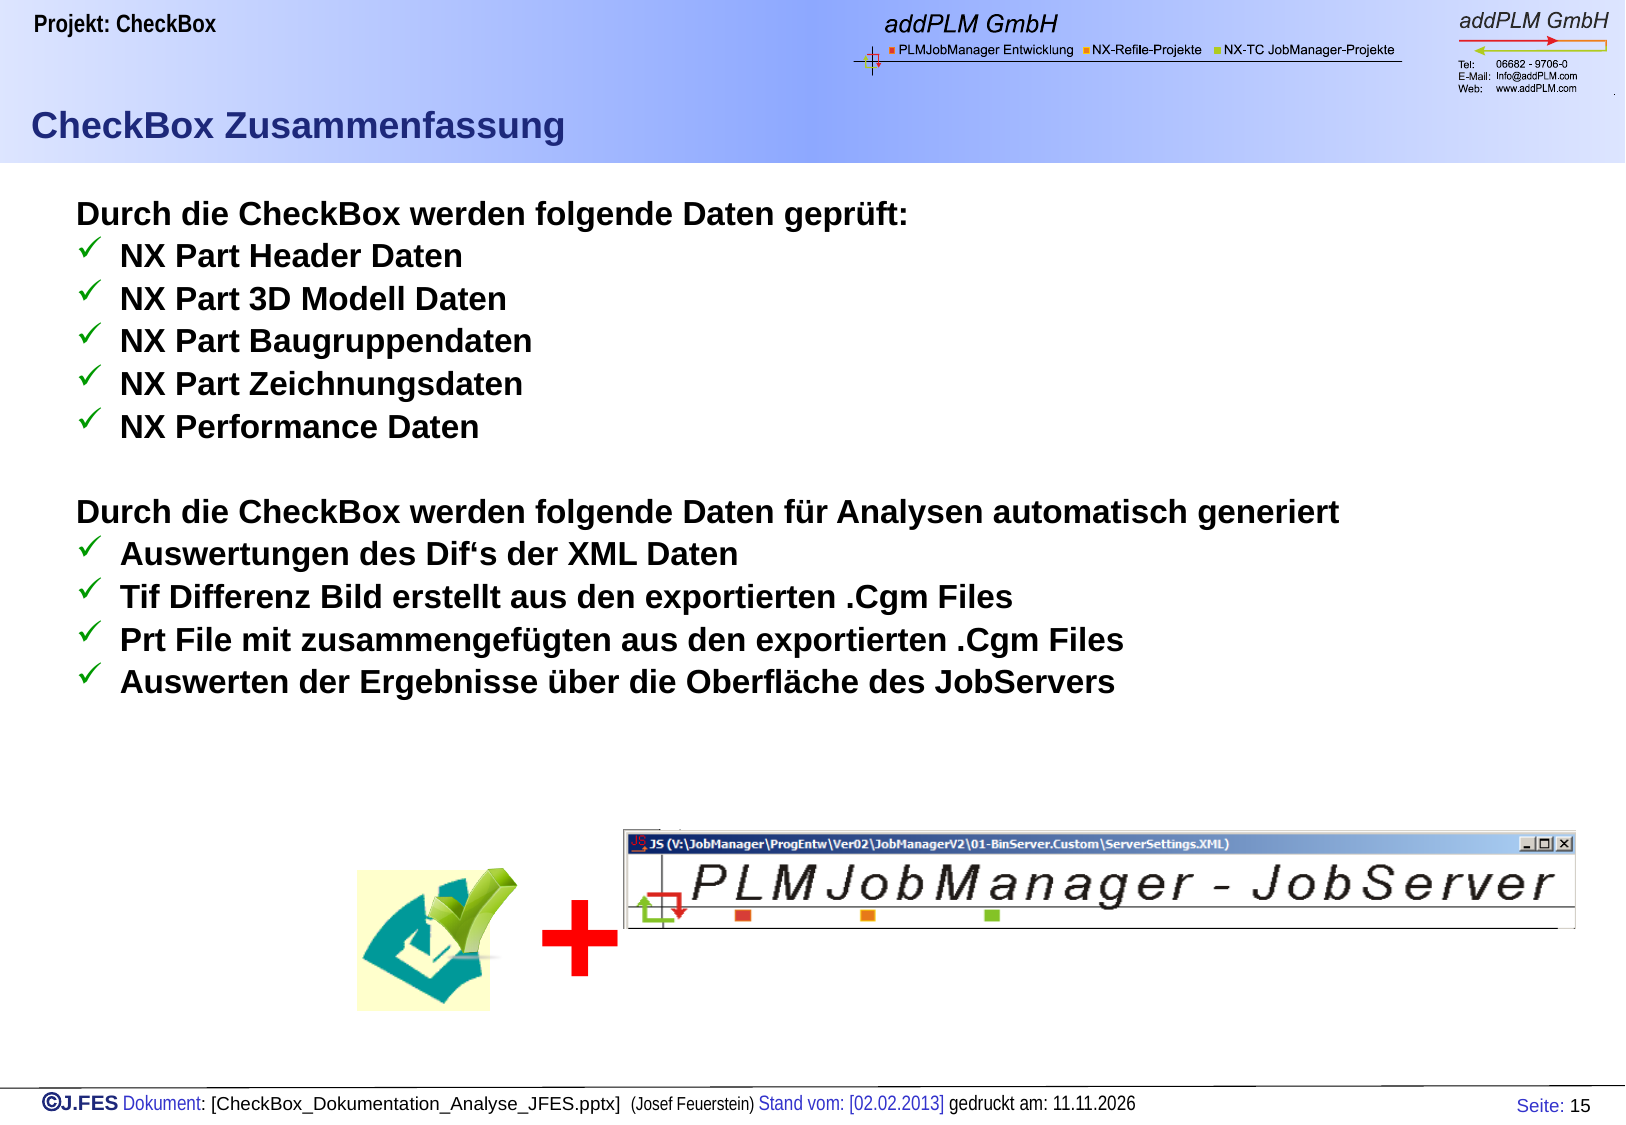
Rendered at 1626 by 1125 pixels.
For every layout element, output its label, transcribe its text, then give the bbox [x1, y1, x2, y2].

list Durch die CheckBox werden folgende Daten geprüft: NX Part Header Daten NX Part 3D Modell Daten NX Part Baugruppendaten NX Part Zeichnungsdaten NX Performance Daten Durch die CheckBox werden folgende Daten für Analysen automatisch generiert Auswertungen des Dif‘s der XML Daten Tif Differenz Bild erstellt aus den exportierten .Cgm Files Prt File mit zusammengefügten aus den exportierten .Cgm Files Auswerten der Ergebnisse über die Oberfläche des JobServers [60, 189, 1524, 740]
picture [623, 829, 1576, 930]
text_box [357, 852, 525, 1011]
text_box + [521, 831, 632, 1026]
title CheckBox Zusammenfassung [30, 73, 1600, 138]
